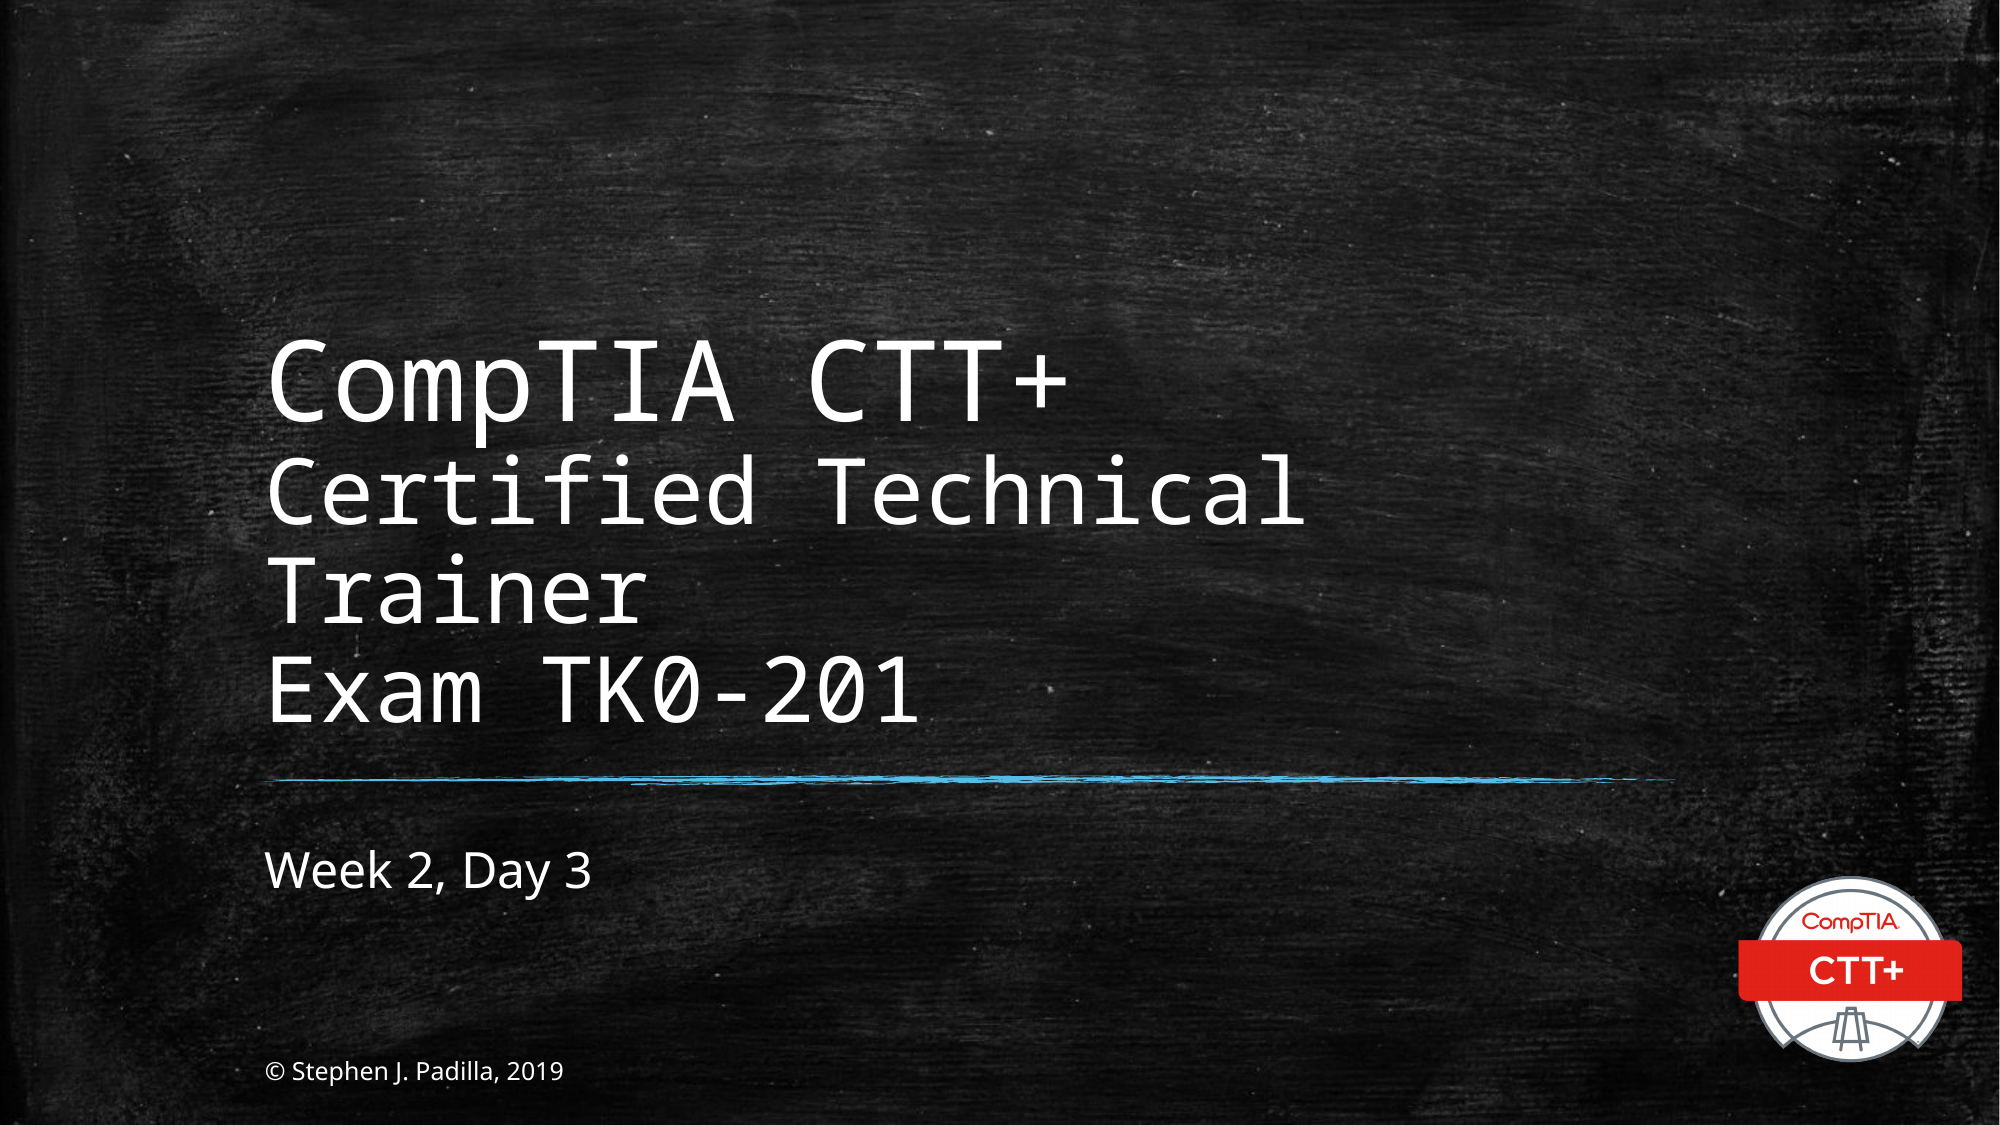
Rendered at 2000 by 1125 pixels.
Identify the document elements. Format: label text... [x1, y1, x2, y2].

subtitle Week 2, Day 3 [249, 837, 1699, 1013]
picture [1699, 824, 2000, 1125]
footer © Stephen J. Padilla, 2019 [249, 1050, 1288, 1096]
title CompTIA CTT+ Certified Technical Trainer Exam TK0-201 [249, 312, 1750, 750]
